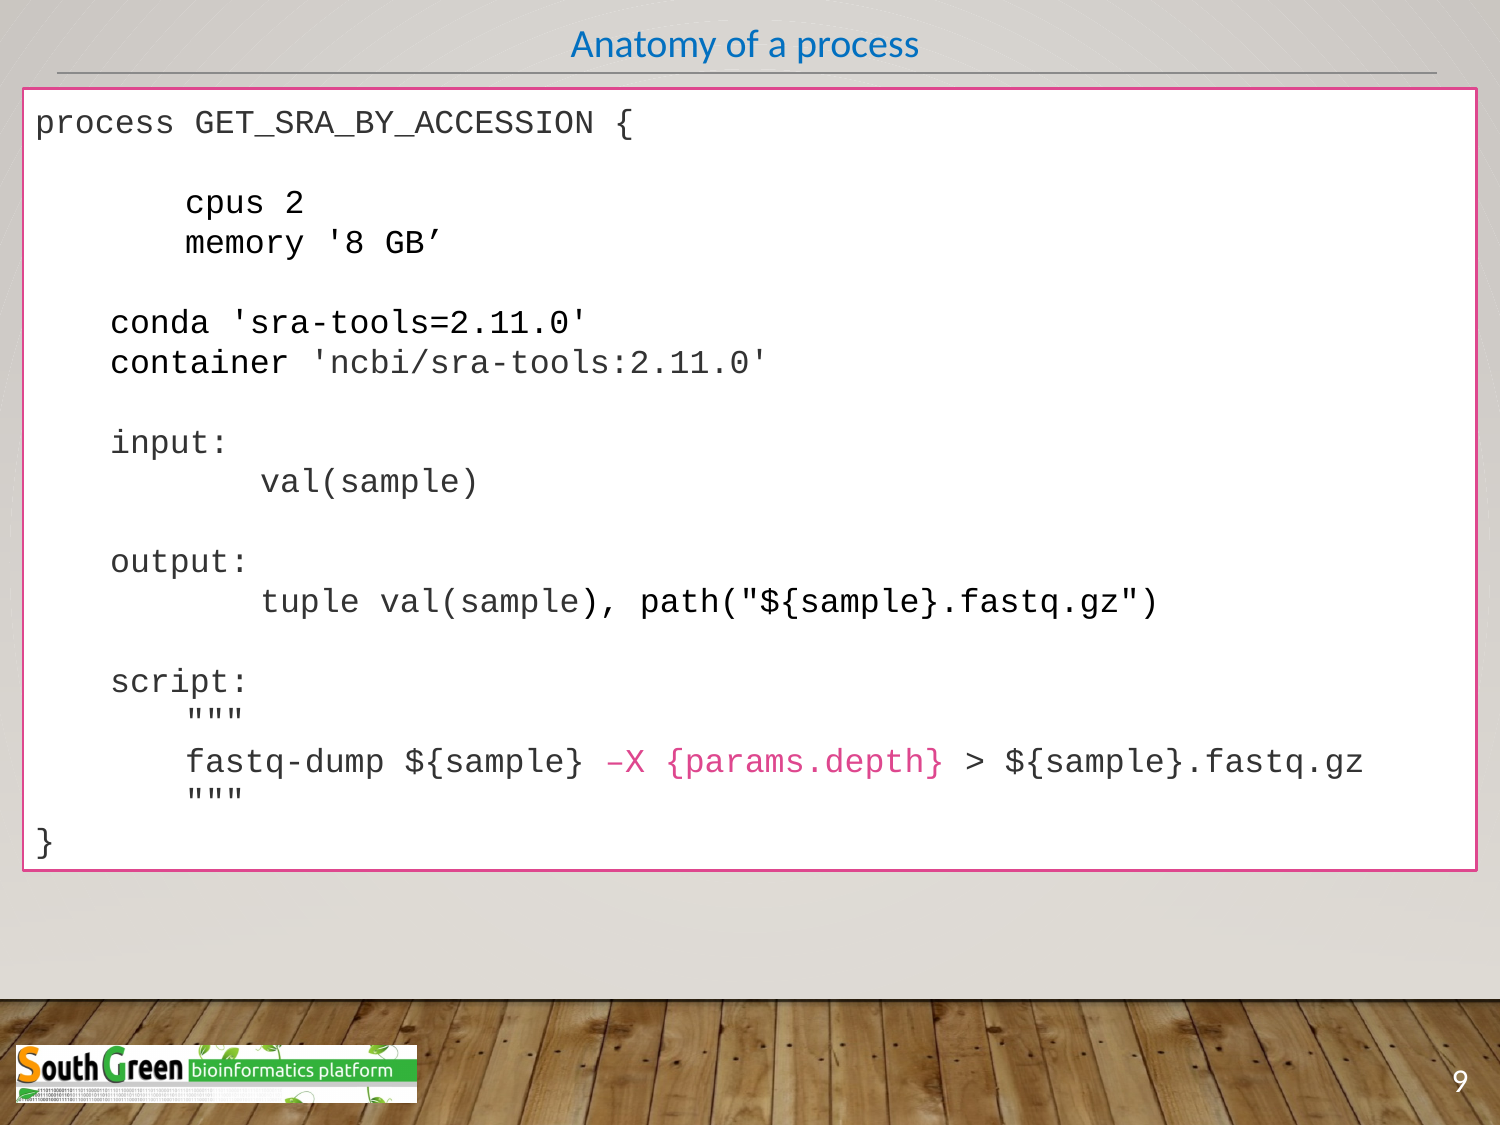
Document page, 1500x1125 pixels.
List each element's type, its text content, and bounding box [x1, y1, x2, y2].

text_box process GET_SRA_BY_ACCESSION { cpus 2 memory '8 GB’ conda 'sra-tools=2.11.0' container 'ncbi/sra-tools:2.11.0' input: val(sample) output: tuple val(sample), path("${sample}.fastq.gz") script: """ fastq-dump ${sample} –X {params.depth} > ${sample}.fastq.gz """ } [22, 87, 1478, 872]
list Anatomy of a process [0, 0, 1500, 73]
picture [0, 999, 1500, 1125]
slide_number 9 [1369, 1051, 1484, 1105]
